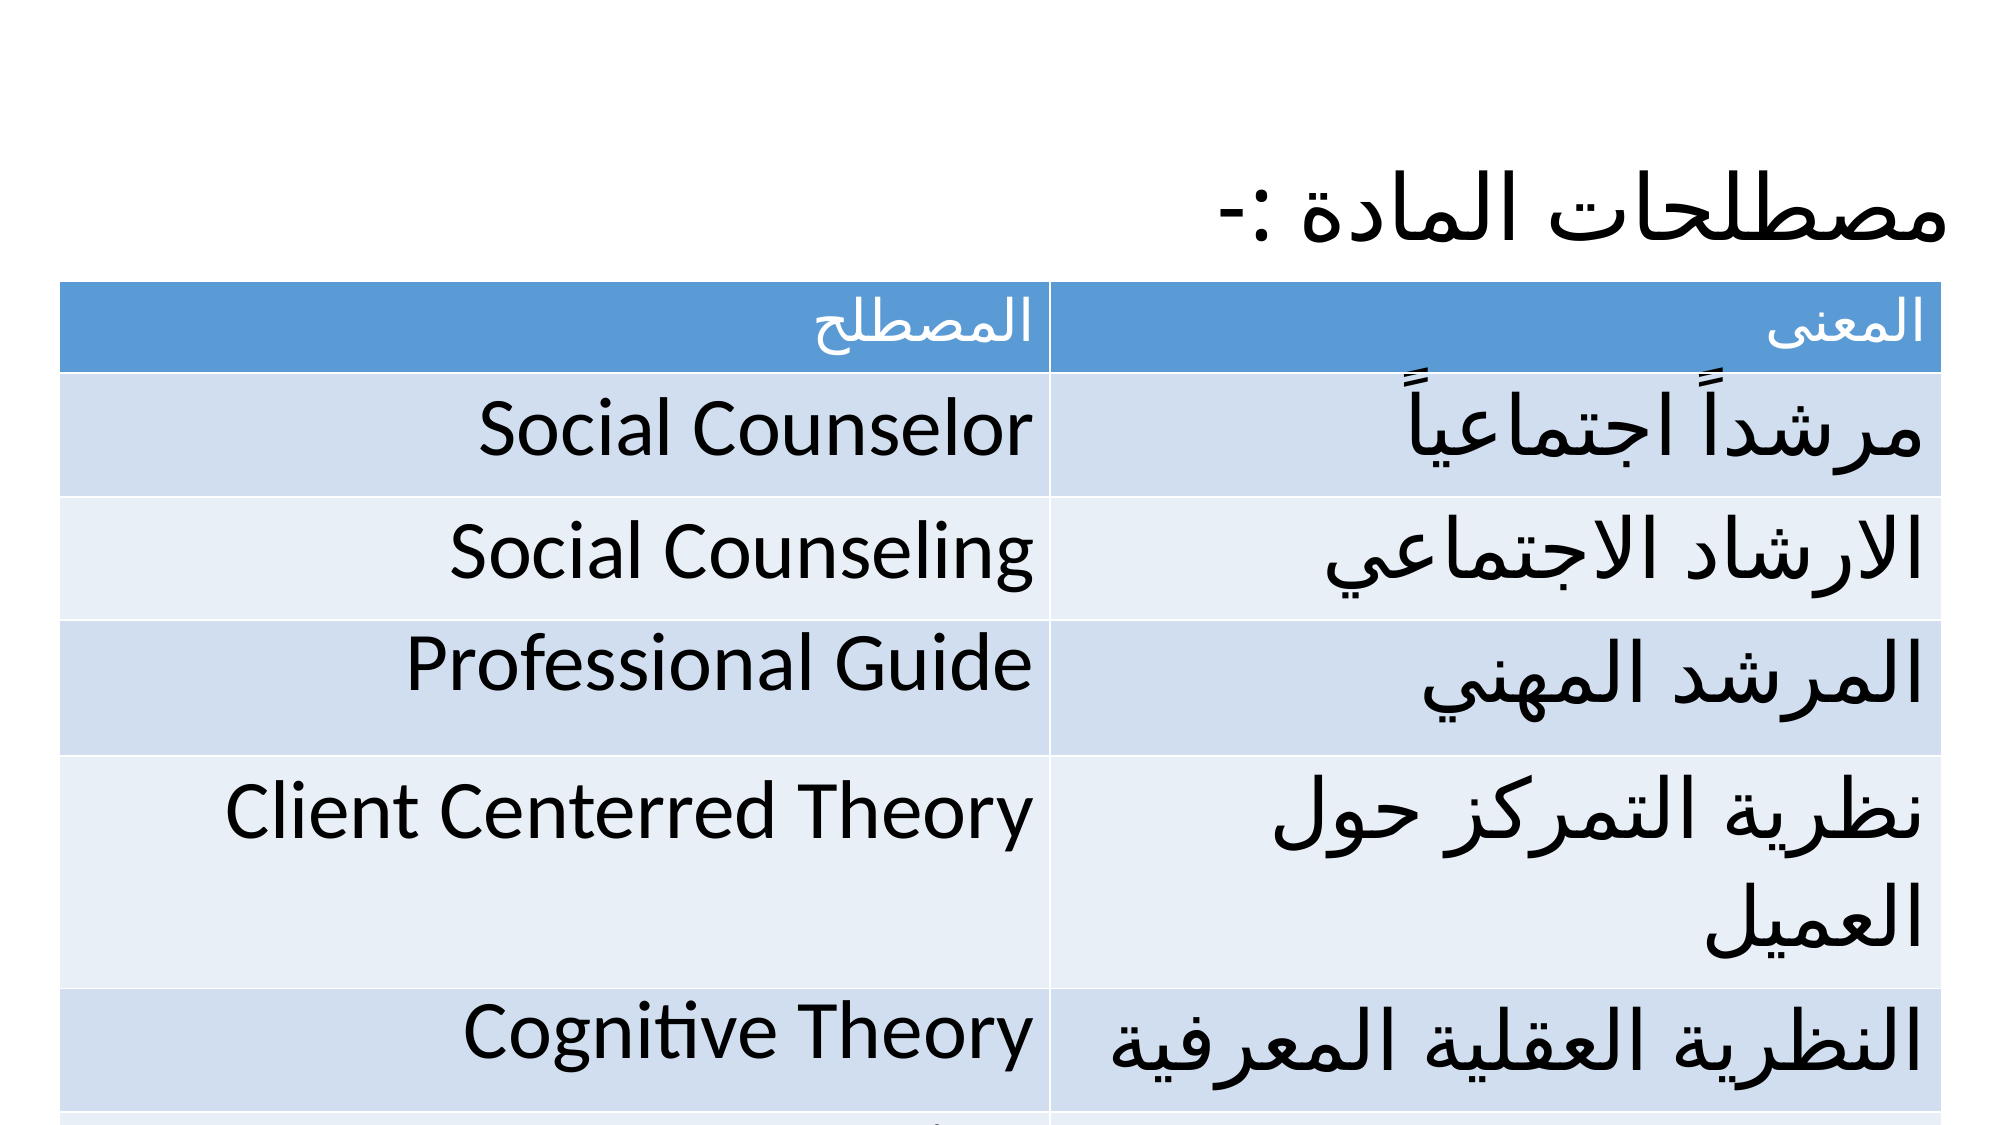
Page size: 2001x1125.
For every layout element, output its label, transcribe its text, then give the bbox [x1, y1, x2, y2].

table_cell Cognitive Theory [60, 989, 1049, 1111]
table_cell المرشد المهني [1051, 621, 1941, 755]
table_header المعنى [1051, 282, 1941, 372]
table_cell Social Counselor [60, 374, 1049, 496]
table_cell مرشداً اجتماعياً [1051, 374, 1941, 496]
table_header المصطلح [60, 282, 1049, 372]
table_cell Social Counseling [60, 498, 1049, 619]
table_cell الارشاد الاجتماعي [1051, 498, 1941, 619]
table_cell النظرية العقلية المعرفية [1051, 989, 1941, 1111]
table_cell Intervention [60, 1113, 1049, 1125]
title مصطلحات المادة :- [40, 34, 1969, 1091]
table_cell نظرية التمركز حول العميل [1051, 757, 1941, 988]
table_cell التدخل المهني [1051, 1113, 1941, 1125]
table_cell Professional Guide [60, 621, 1049, 755]
table_cell Client Centerred Theory [60, 757, 1049, 988]
